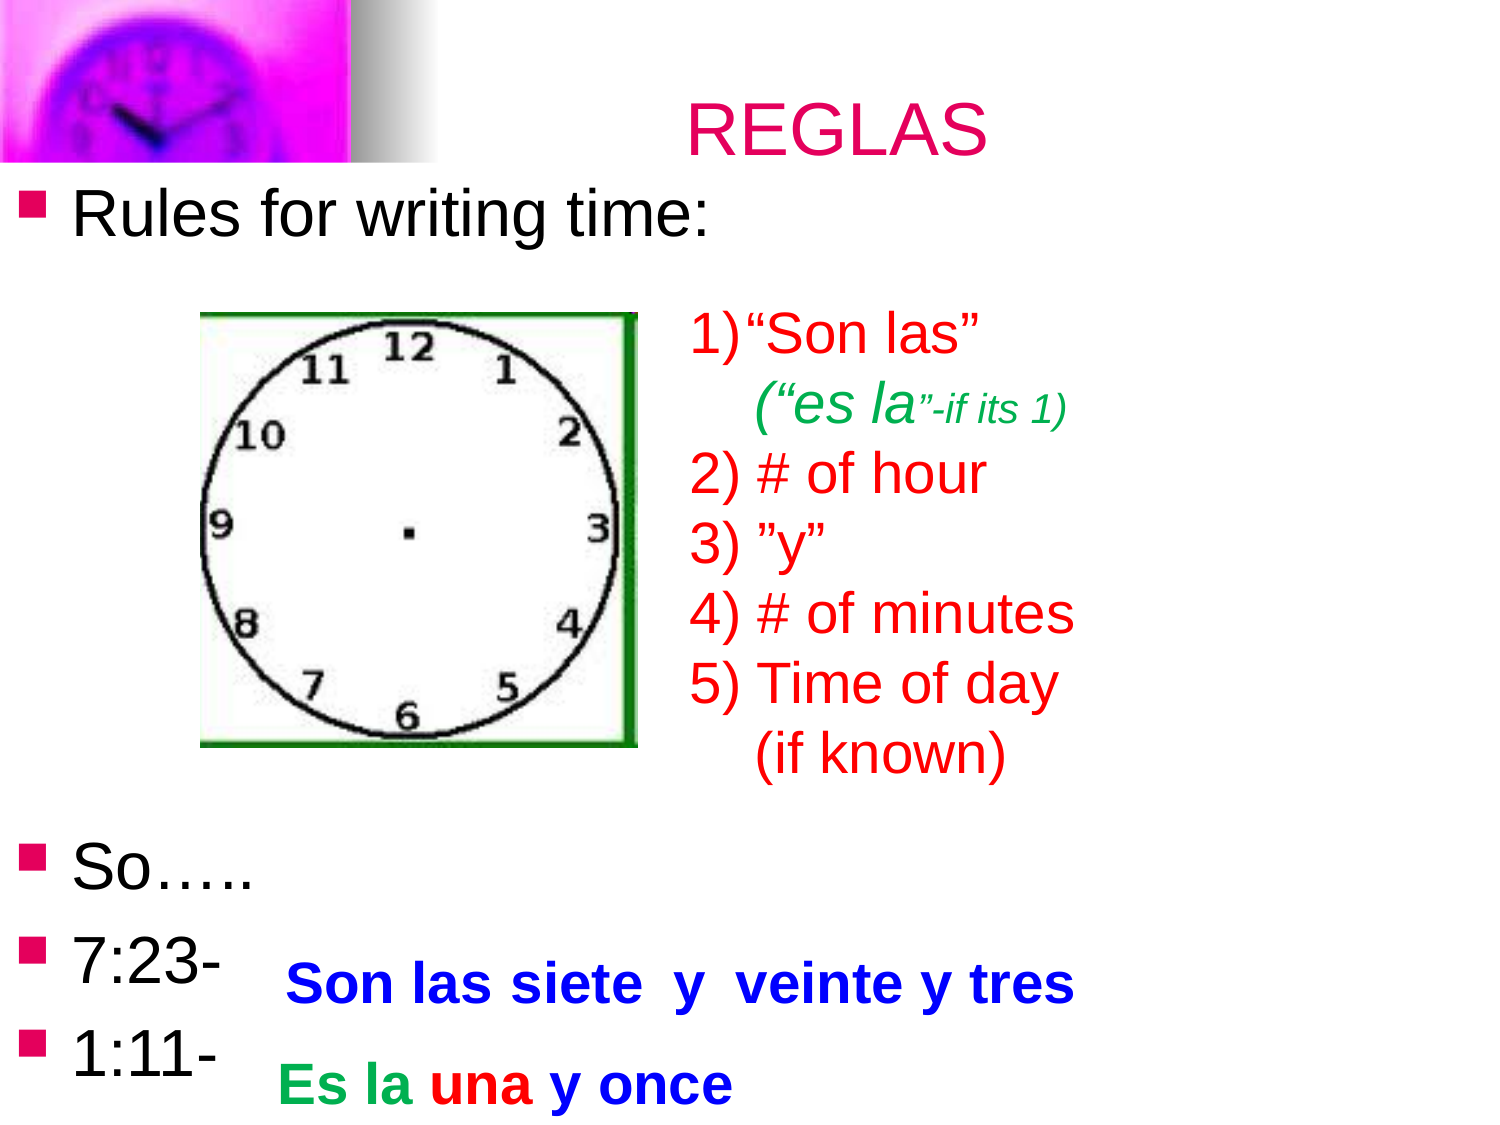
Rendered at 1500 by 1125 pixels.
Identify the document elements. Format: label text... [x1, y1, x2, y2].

text_box Son las [270, 937, 496, 1023]
title REGLAS [312, 24, 1363, 162]
picture [199, 312, 638, 748]
picture [0, 0, 351, 162]
list Rules for writing time: So….. 7:23- 1:11- [0, 162, 1475, 1125]
text_box siete [496, 937, 658, 1023]
text_box “Son las” (“es la”-if its 1) 2) # of hour 3) ”y” 4) # of minutes 5) Time of day (if known) [675, 287, 1450, 862]
text_box y [658, 937, 720, 1023]
text_box Es la una y once [262, 1039, 1225, 1124]
text_box veinte y tres [720, 937, 1100, 1023]
